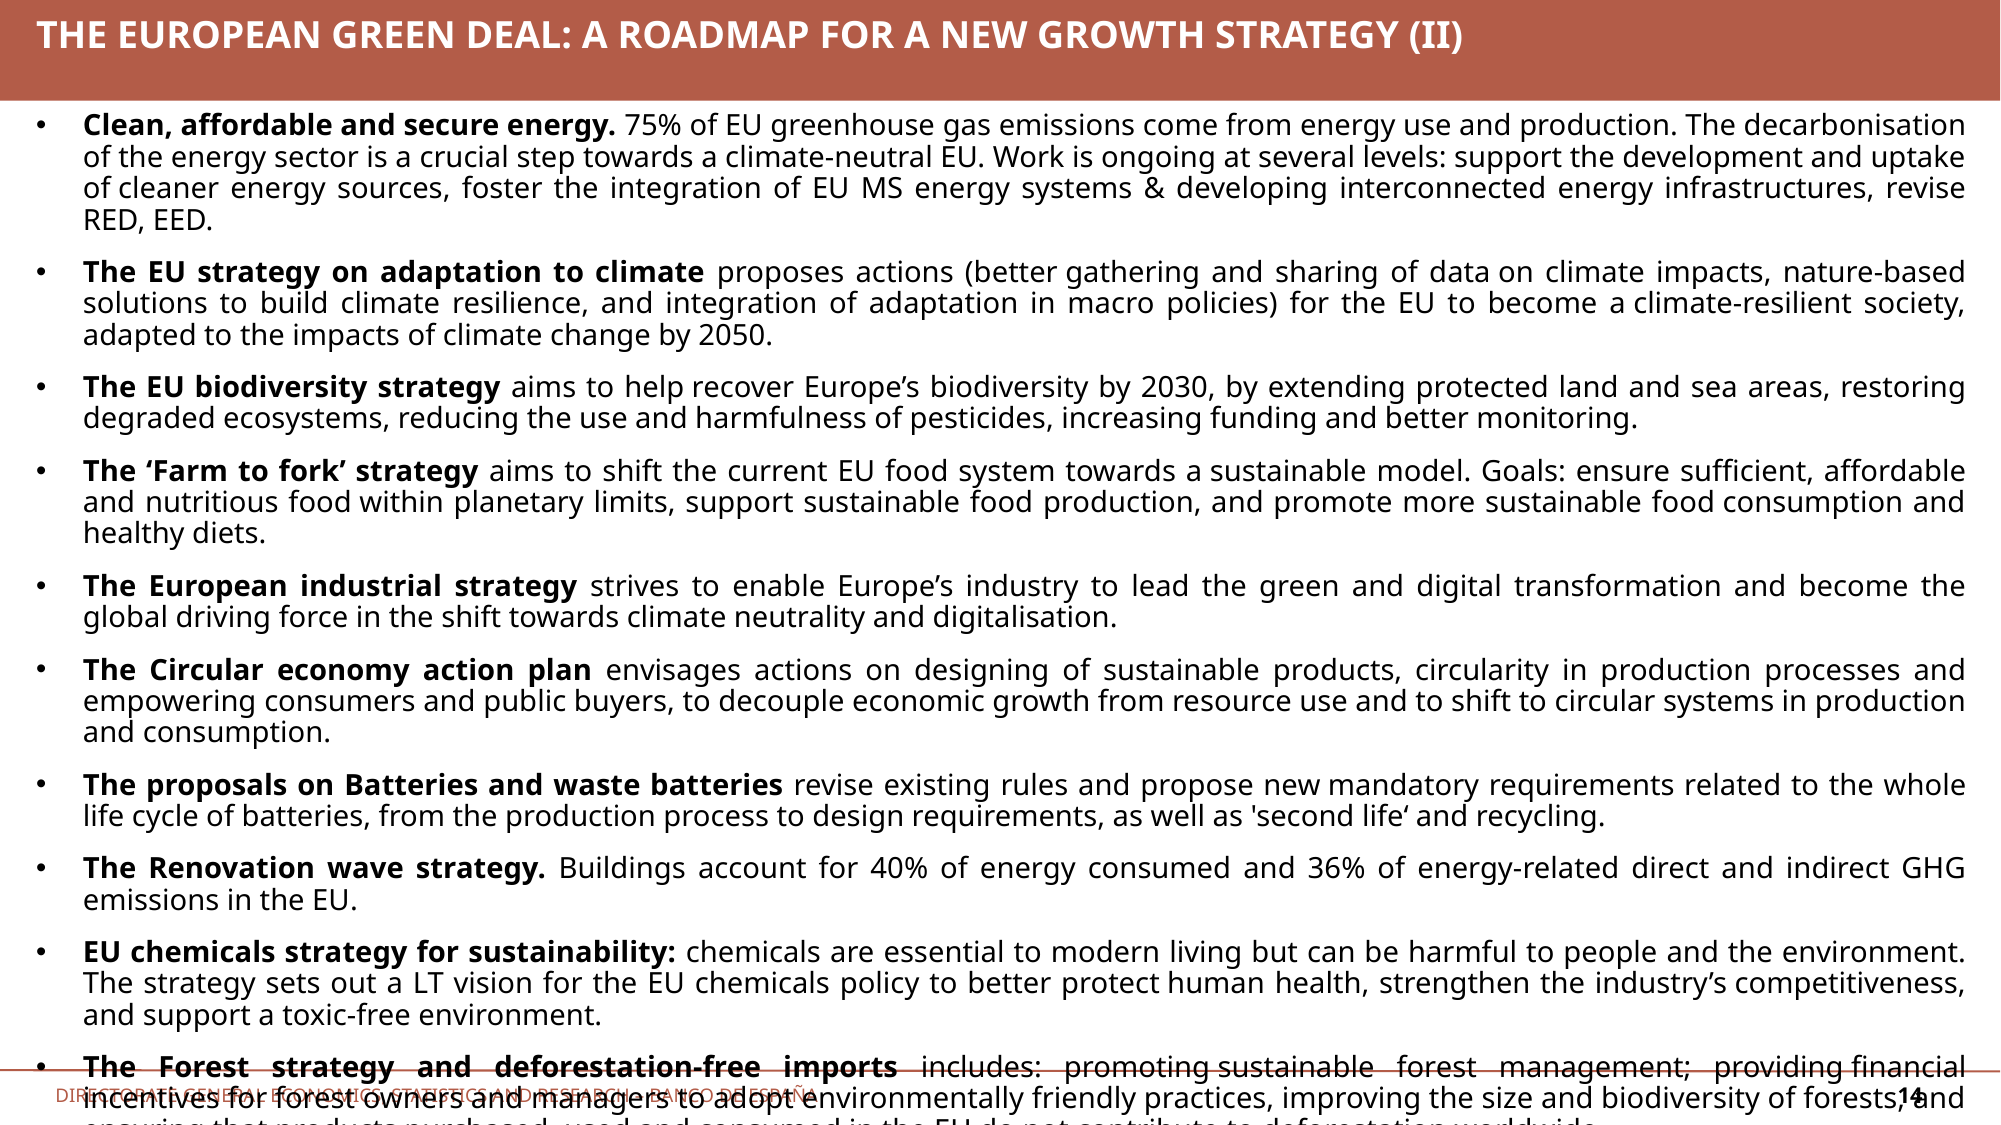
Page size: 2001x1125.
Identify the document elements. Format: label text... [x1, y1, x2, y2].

list Clean, affordable and secure energy. 75% of EU greenhouse gas emissions come from energy use and production. The decarbonisation of the energy sector is a crucial step towards a climate-neutral EU. Work is ongoing at several levels: support the development and uptake of cleaner energy sources, foster the integration of EU MS energy systems & developing interconnected energy infrastructures, revise RED, EED. The EU strategy on adaptation to climate proposes actions (better gathering and sharing of data on climate impacts, nature-based solutions to build climate resilience, and integration of adaptation in macro policies) for the EU to become a climate-resilient society, adapted to the impacts of climate change by 2050. The EU biodiversity strategy aims to help recover Europe’s biodiversity by 2030, by extending protected land and sea areas, restoring degraded ecosystems, reducing the use and harmfulness of pesticides, increasing funding and better monitoring. The ‘Farm to fork’ strategy aims to shift the current EU food system towards a sustainable model. Goals: ensure sufficient, affordable and nutritious food within planetary limits, support sustainable food production, and promote more sustainable food consumption and healthy diets. The European industrial strategy strives to enable Europe’s industry to lead the green and digital transformation and become the global driving force in the shift towards climate neutrality and digitalisation. The Circular economy action plan envisages actions on designing of sustainable products, circularity in production processes and empowering consumers and public buyers, to decouple economic growth from resource use and to shift to circular systems in production and consumption. The proposals on Batteries and waste batteries revise existing rules and propose new mandatory requirements related to the whole life cycle of batteries, from the production process to design requirements, as well as 'second life‘ and recycling. The Renovation wave strategy. Buildings account for 40% of energy consumed and 36% of energy-related direct and indirect GHG emissions in the EU. EU chemicals strategy for sustainability: chemicals are essential to modern living but can be harmful to people and the environment. The strategy sets out a LT vision for the EU chemicals policy to better protect human health, strengthen the industry’s competitiveness, and support a toxic-free environment. The Forest strategy and deforestation-free imports includes: promoting sustainable forest management; providing financial incentives for forest owners and managers to adopt environmentally friendly practices, improving the size and biodiversity of forests, and ensuring that products purchased, used and consumed in the EU do not contribute to deforestation worldwide. [21, 103, 1983, 1098]
slide_number 14 [1843, 1098, 1938, 1122]
title The European green deal: a roadmap for a new growth strategy (II) [21, 8, 1983, 100]
